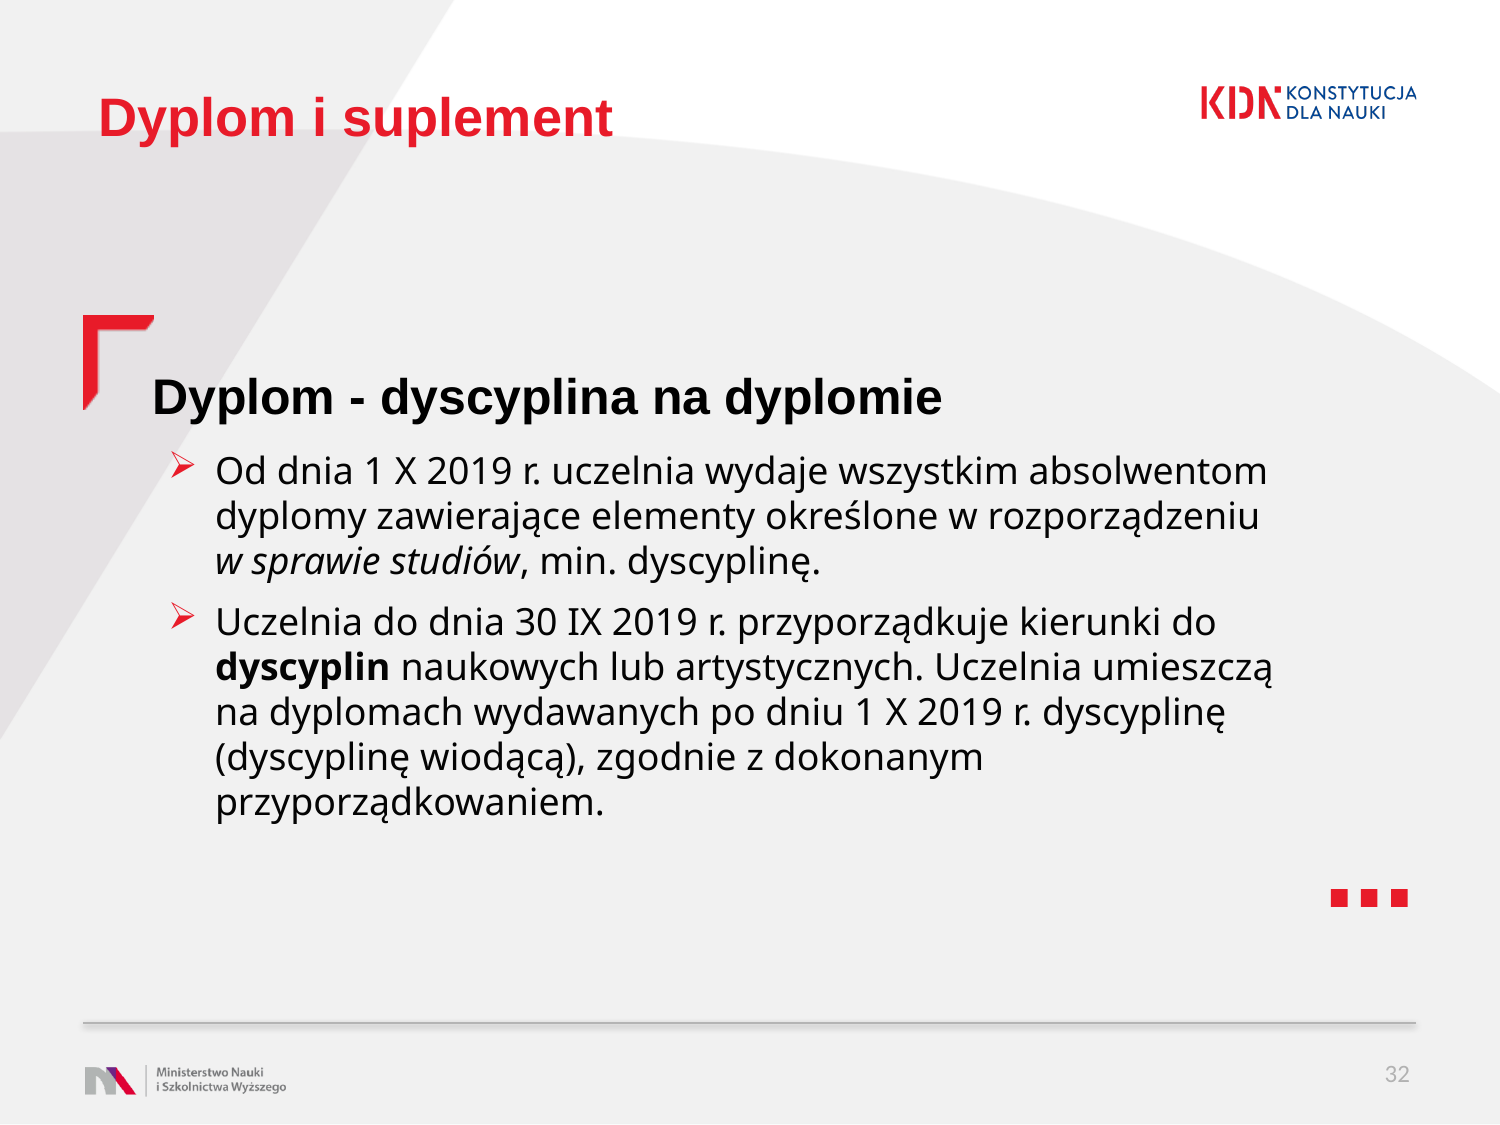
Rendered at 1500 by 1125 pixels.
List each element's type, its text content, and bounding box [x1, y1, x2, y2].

picture [0, 0, 1500, 1125]
text_box Dyplom - dyscyplina na dyplomie [137, 357, 1259, 433]
list Od dnia 1 X 2019 r. uczelnia wydaje wszystkim absolwentom dyplomy zawierające elementy określone w rozporządzeniu w sprawie studiów, min. dyscyplinę. Uczelnia do dnia 30 IX 2019 r. przyporządkuje kierunki do dyscyplin naukowych lub artystycznych. Uczelnia umieszczą na dyplomach wydawanych po dniu 1 X 2019 r. dyscyplinę (dyscyplinę wiodącą), zgodnie z dokonanym przyporządkowaniem. [153, 439, 1306, 918]
slide_number 32 [1074, 1042, 1425, 1103]
title Dyplom i suplement [83, 74, 1170, 143]
